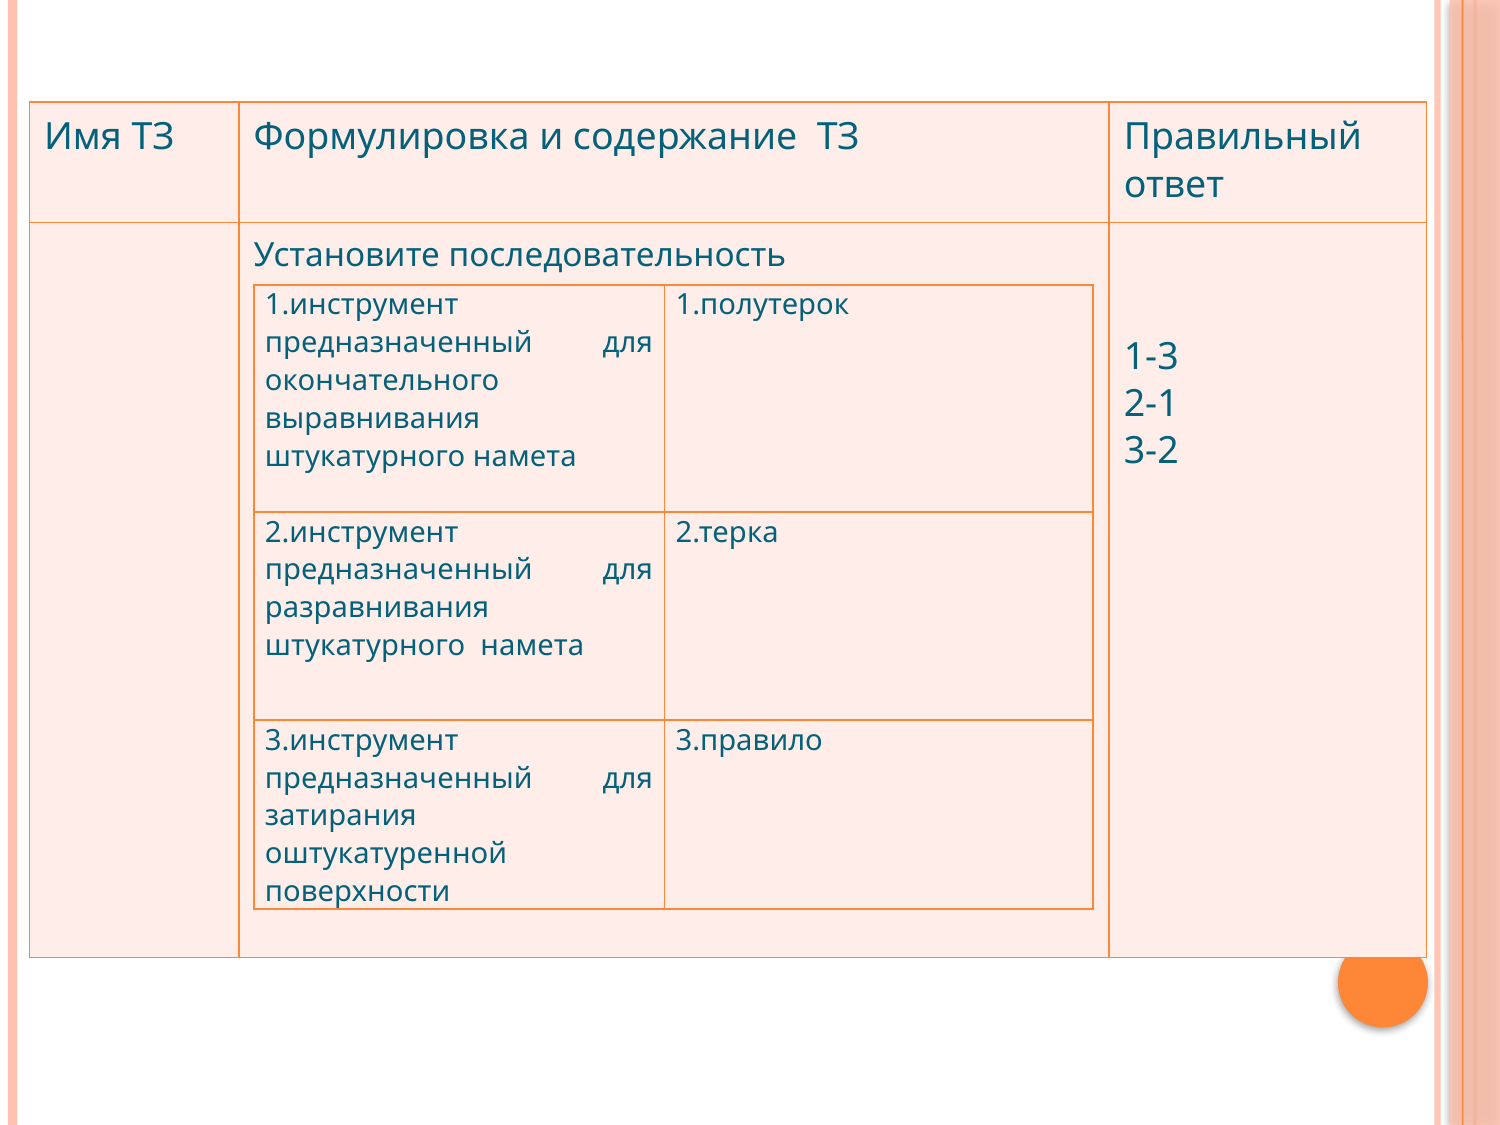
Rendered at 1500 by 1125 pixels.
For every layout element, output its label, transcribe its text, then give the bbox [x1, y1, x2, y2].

table_cell 3.инструмент предназначенный для затирания оштукатуренной поверхности [255, 721, 664, 908]
table_cell 3.правило [665, 721, 1092, 908]
table_cell [30, 223, 238, 957]
table_cell 2.терка [665, 513, 1092, 719]
table_cell Установите последовательность [240, 223, 1108, 957]
table_header 1.полутерок [665, 286, 1092, 511]
table_cell 1-3 2-1 3-2 [1110, 223, 1426, 957]
table_header Формулировка и содержание ТЗ [240, 103, 1108, 222]
table_cell 2.инструмент предназначенный для разравнивания штукатурного намета [255, 513, 664, 719]
table_header 1.инструмент предназначенный для окончательного выравнивания штукатурного намета [255, 286, 664, 511]
table_header Правильный ответ [1110, 103, 1426, 222]
table_header Имя ТЗ [30, 103, 238, 222]
